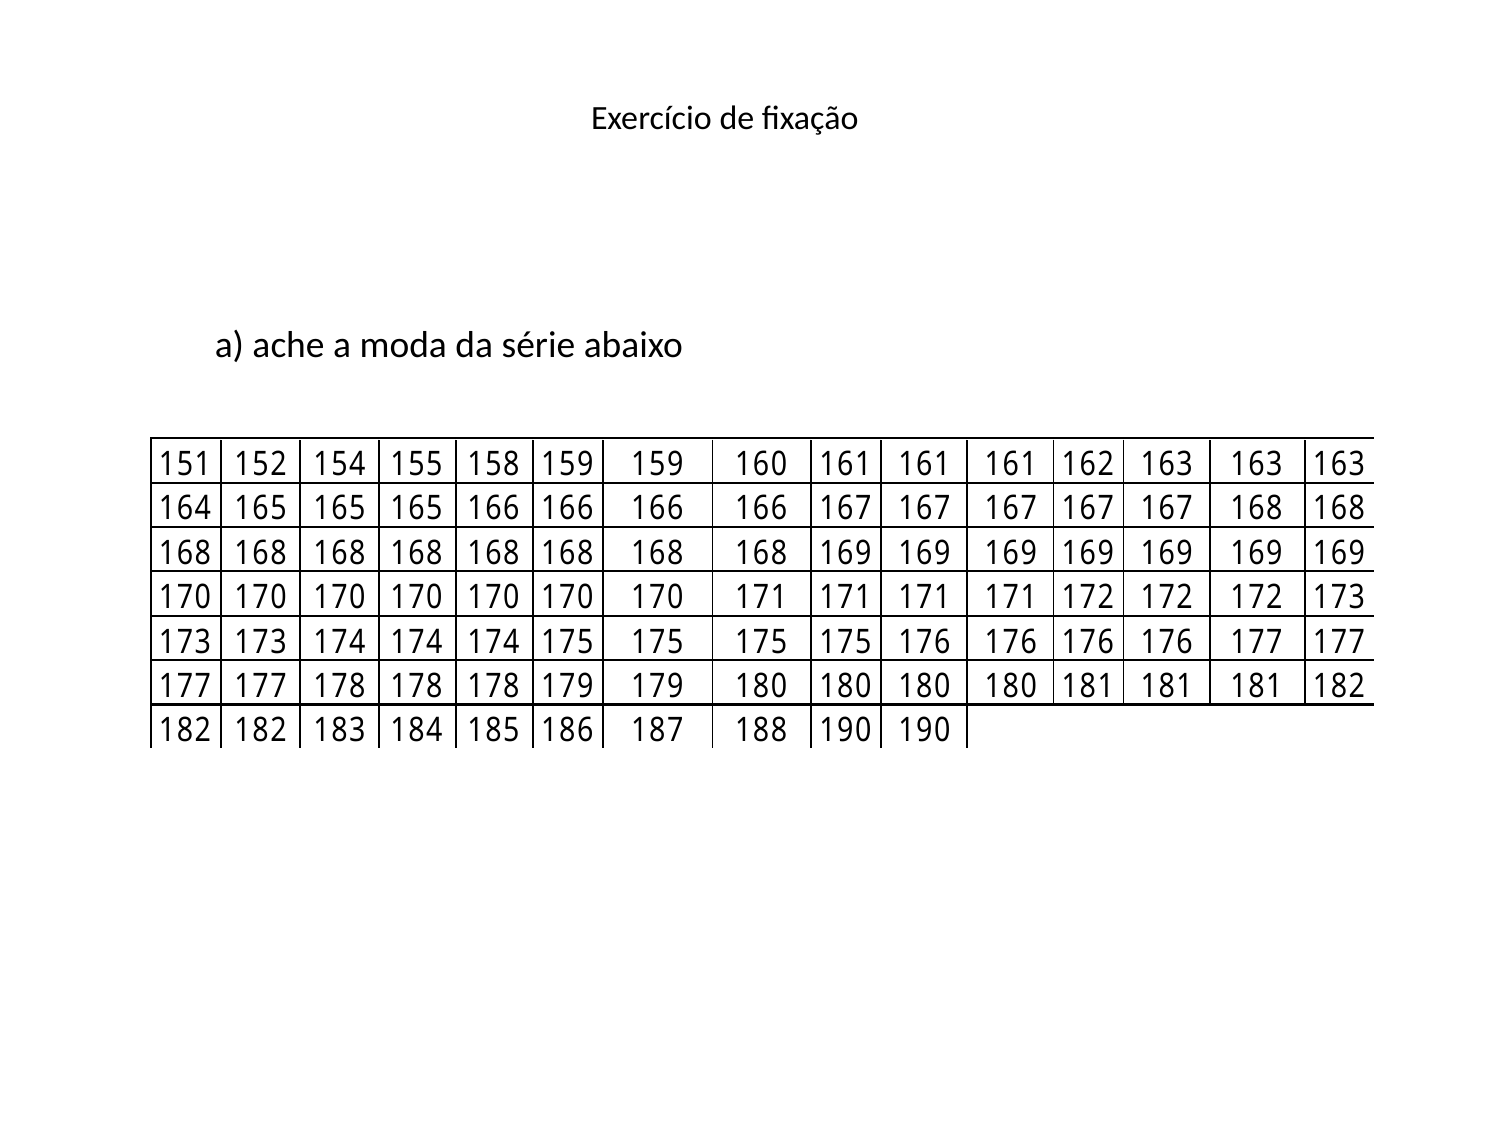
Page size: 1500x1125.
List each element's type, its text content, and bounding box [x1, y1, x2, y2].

title Exercício de fixação [50, 87, 1400, 225]
text_box a) ache a moda da série abaixo [199, 312, 1025, 373]
picture [149, 437, 1377, 751]
